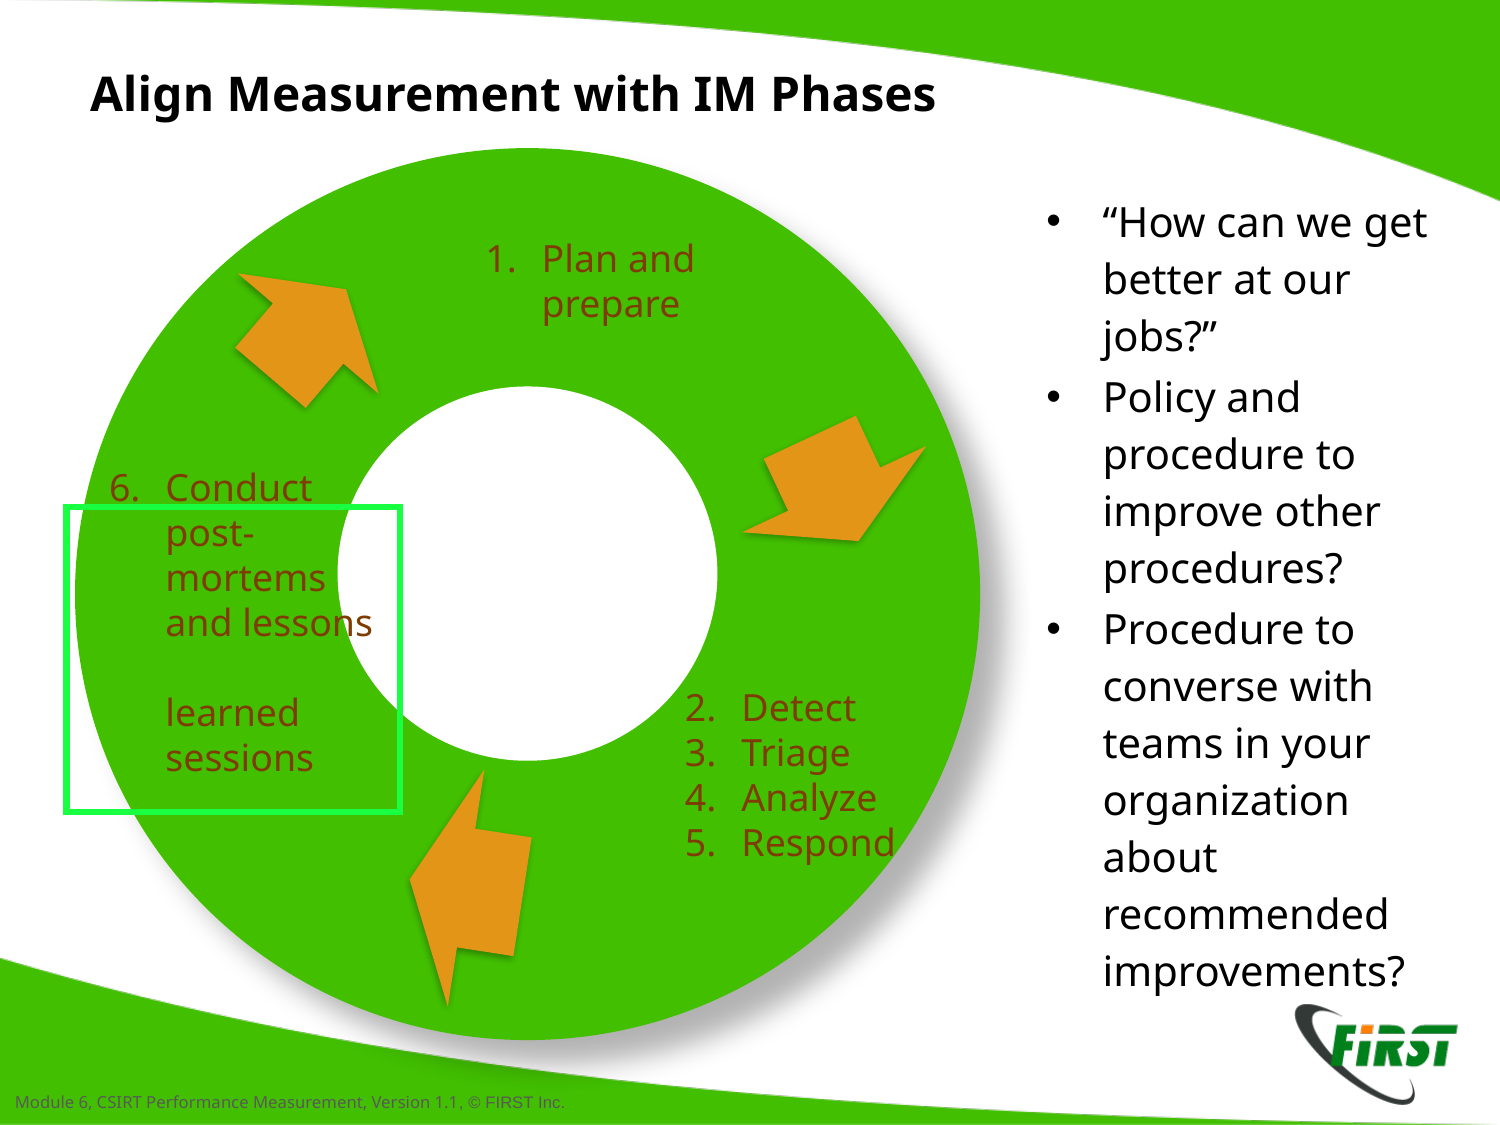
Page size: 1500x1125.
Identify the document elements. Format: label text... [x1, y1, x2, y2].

text_box “How can we get better at our jobs?” Policy and procedure to improve other procedures? Procedure to converse with teams in your organization about recommended improvements? [974, 181, 1455, 1053]
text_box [74, 148, 981, 1041]
title Align Measurement with IM Phases [75, 62, 1425, 130]
picture [0, 0, 1500, 1125]
text_box [65, 506, 74, 813]
